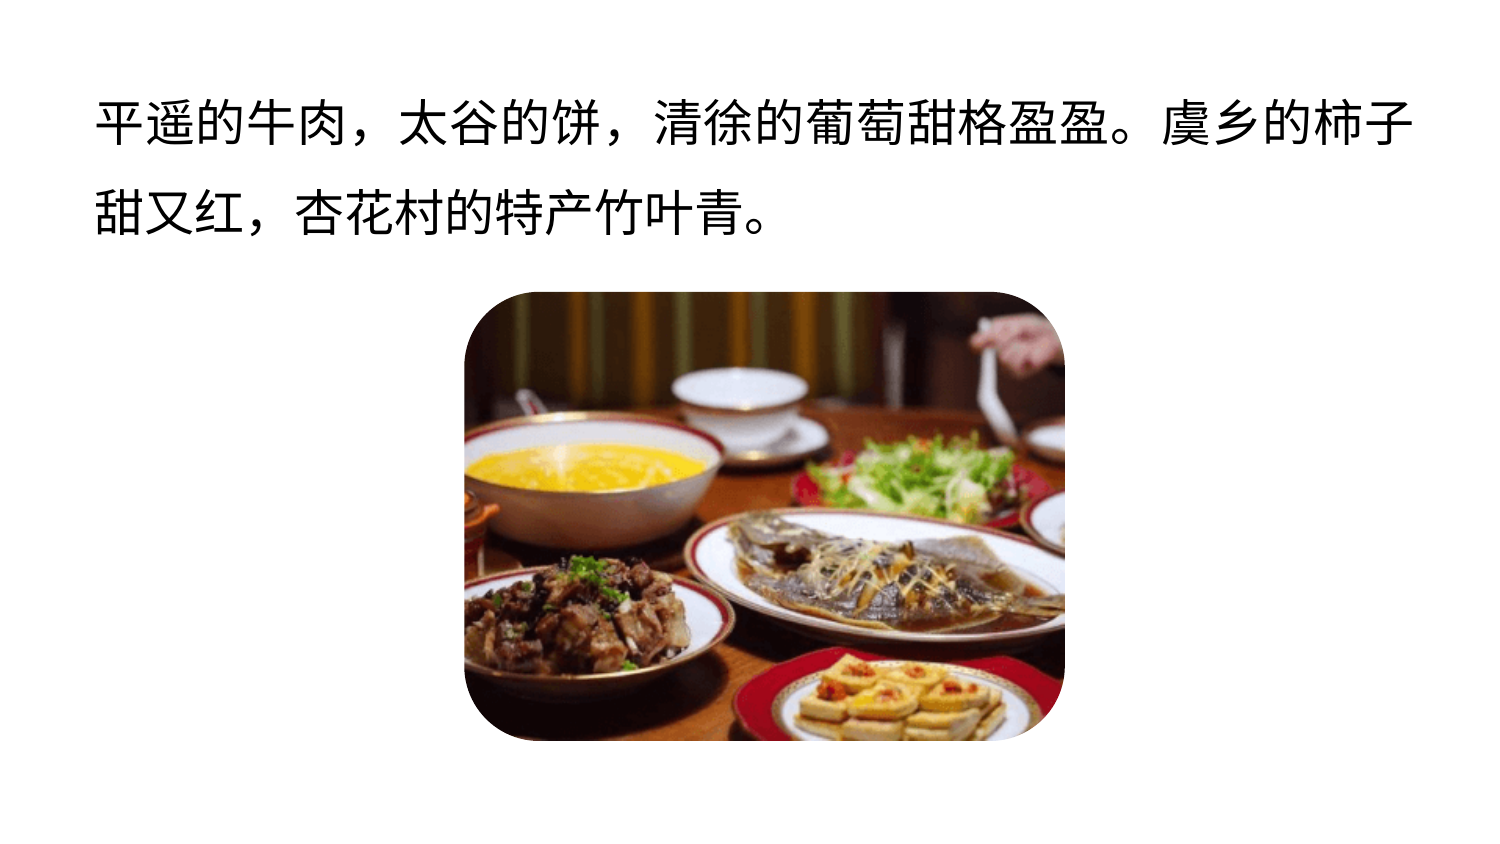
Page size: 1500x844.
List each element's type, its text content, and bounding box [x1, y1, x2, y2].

picture [464, 291, 1065, 741]
text_box 平遥的牛肉，太谷的饼，清徐的葡萄甜格盈盈。虞乡的柿子甜又红，杏花村的特产竹叶青。 [82, 55, 1427, 248]
